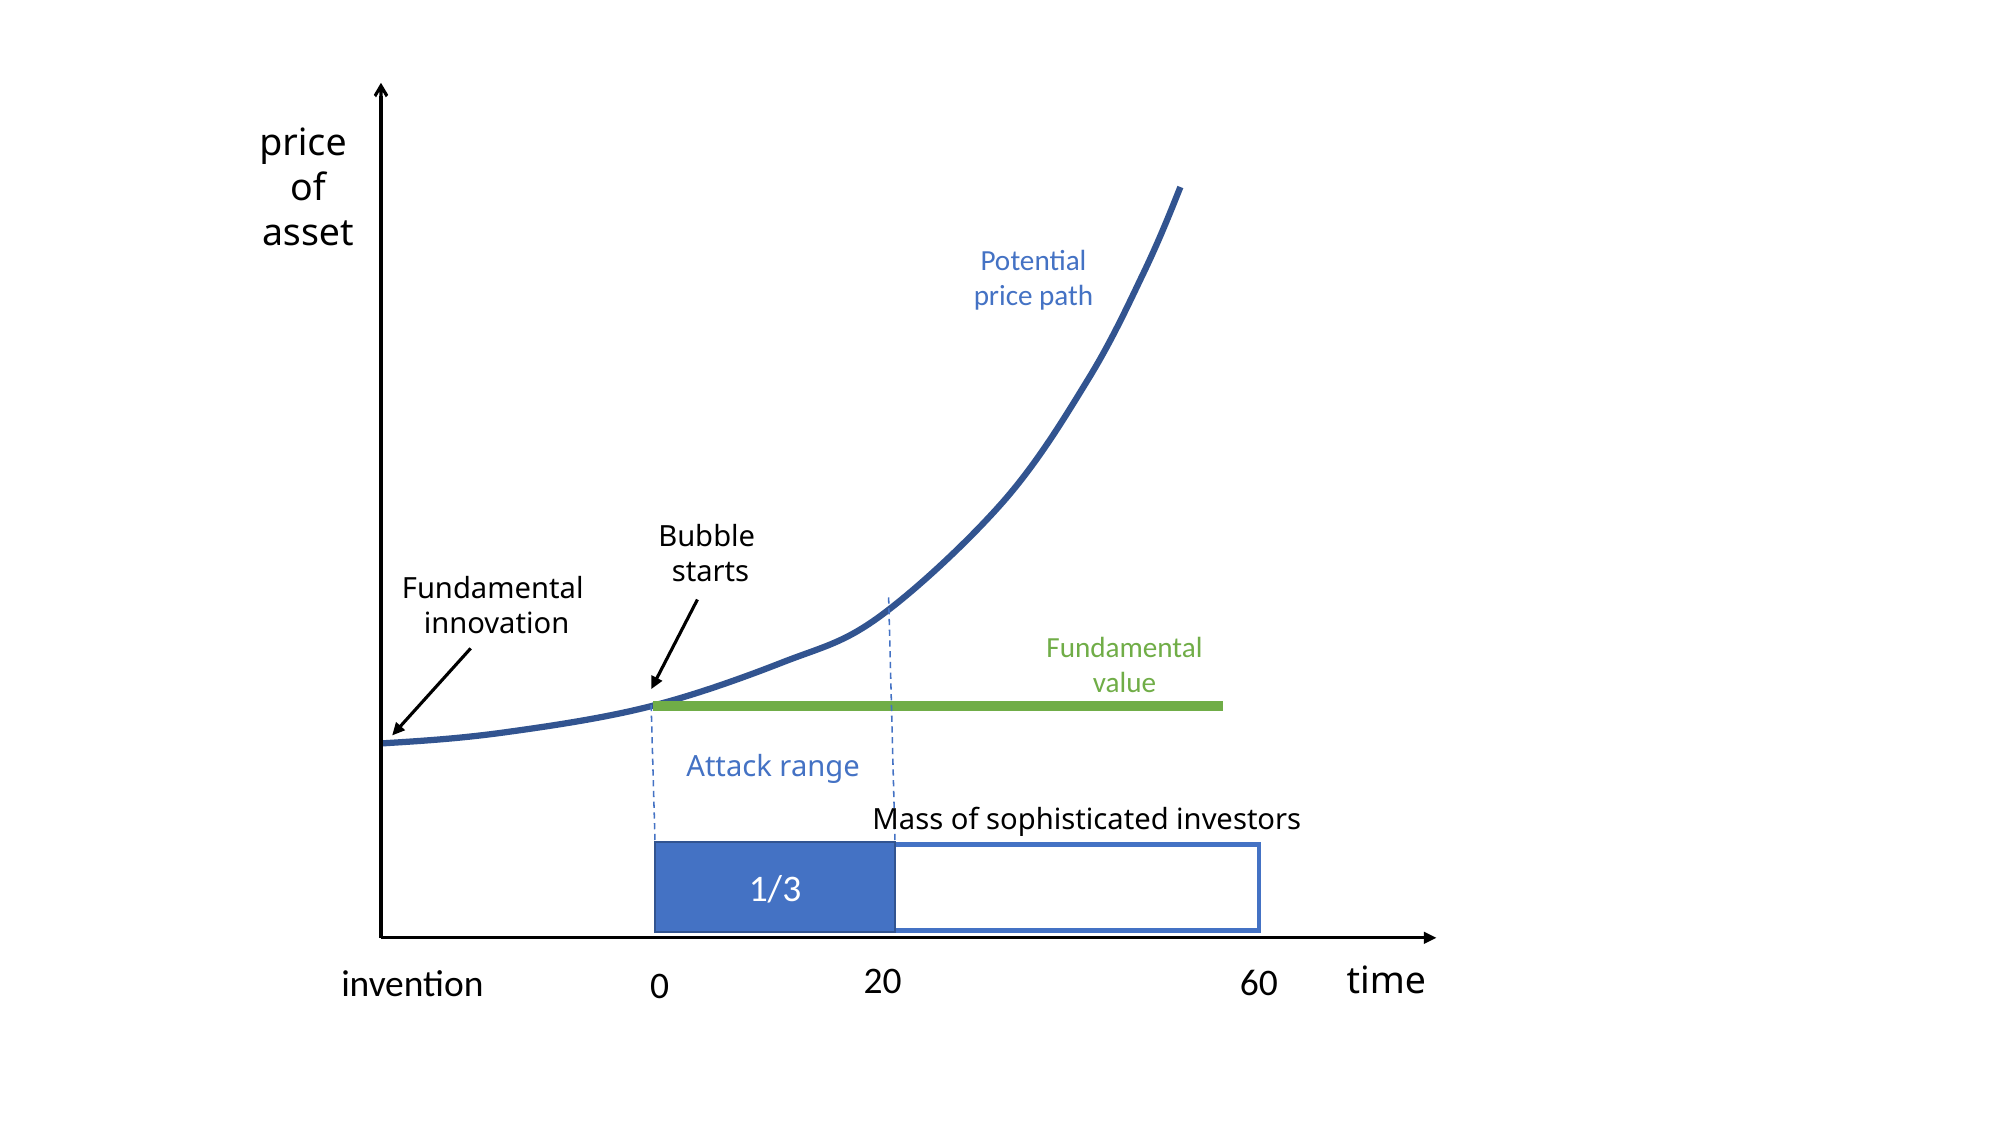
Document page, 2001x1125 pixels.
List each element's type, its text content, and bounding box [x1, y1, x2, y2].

text_box Fundamental innovation [387, 562, 607, 648]
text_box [651, 599, 698, 689]
text_box 0 [635, 953, 685, 1014]
text_box Attack range [671, 739, 875, 790]
text_box [383, 186, 1182, 745]
text_box Fundamental value [1031, 621, 1218, 705]
text_box 1/3 [654, 841, 896, 933]
text_box 60 [1225, 950, 1293, 1011]
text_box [650, 700, 655, 840]
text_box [392, 648, 471, 736]
text_box Bubble starts [643, 510, 778, 595]
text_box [888, 595, 895, 840]
text_box invention [326, 951, 499, 1012]
text_box Potential price path [958, 233, 1109, 319]
text_box time [1331, 948, 1441, 1009]
text_box [896, 843, 1260, 932]
text_box Mass of sophisticated investors [857, 792, 1317, 843]
text_box price of asset [244, 110, 372, 261]
text_box 20 [848, 948, 917, 1009]
